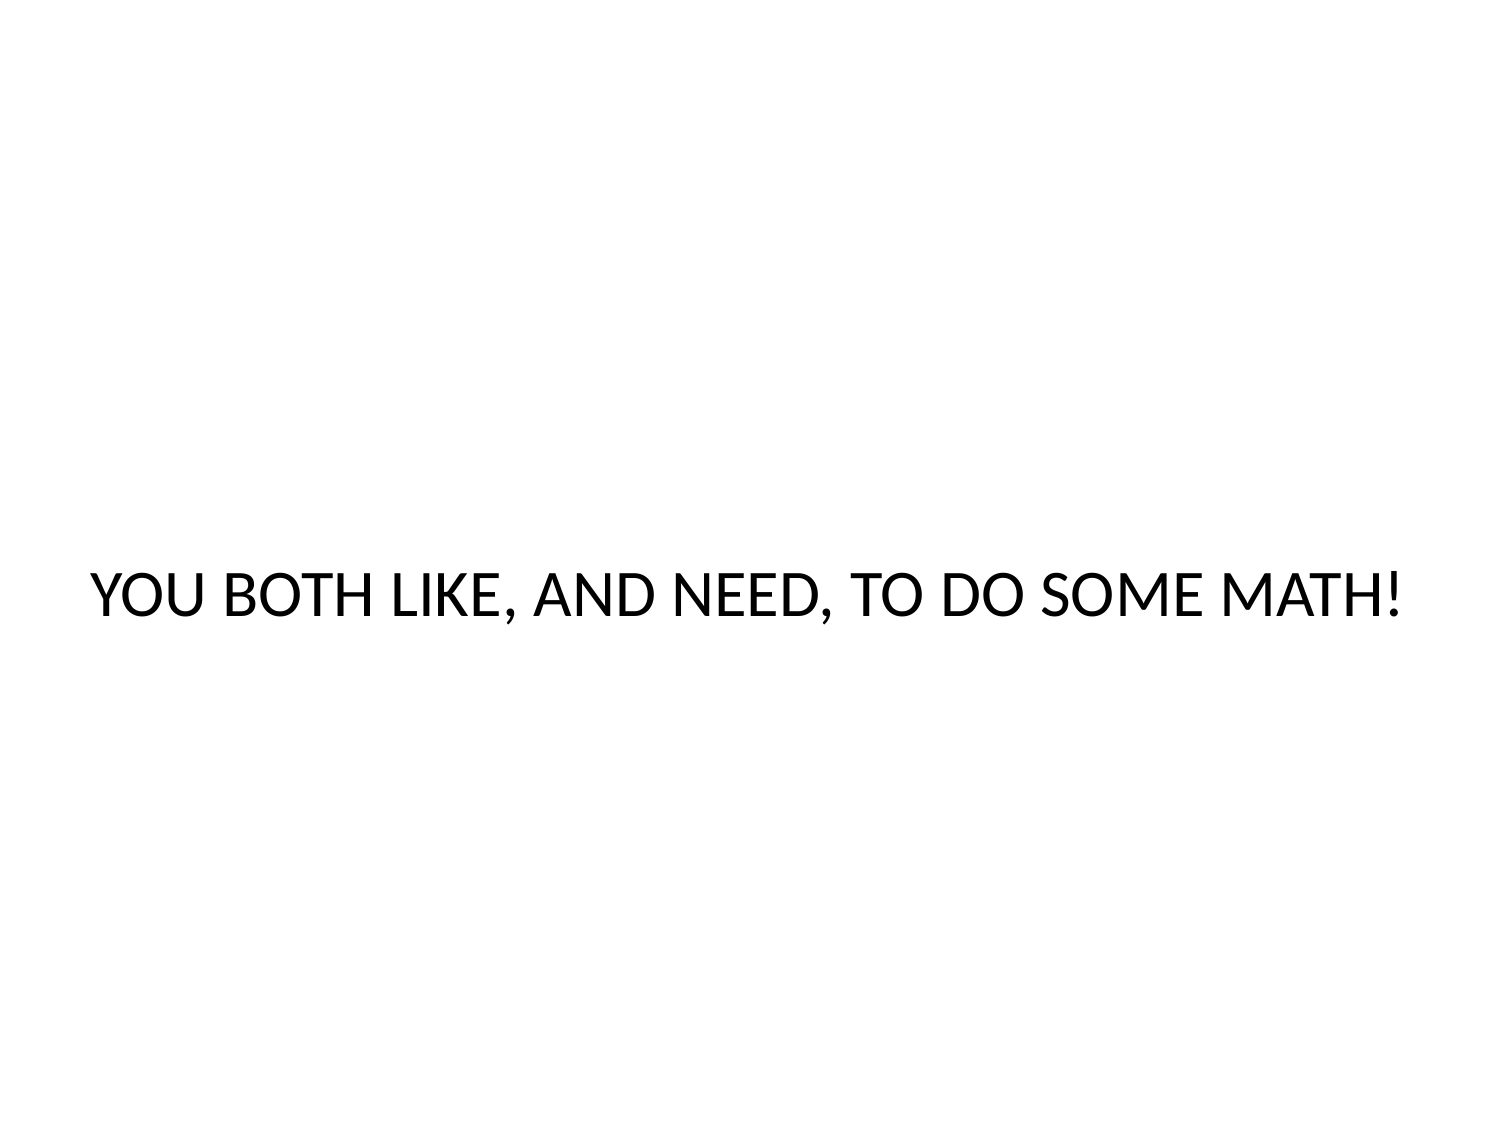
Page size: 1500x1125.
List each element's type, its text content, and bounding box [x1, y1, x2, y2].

list YOU BOTH LIKE, AND NEED, TO DO SOME MATH! [75, 262, 1425, 1005]
